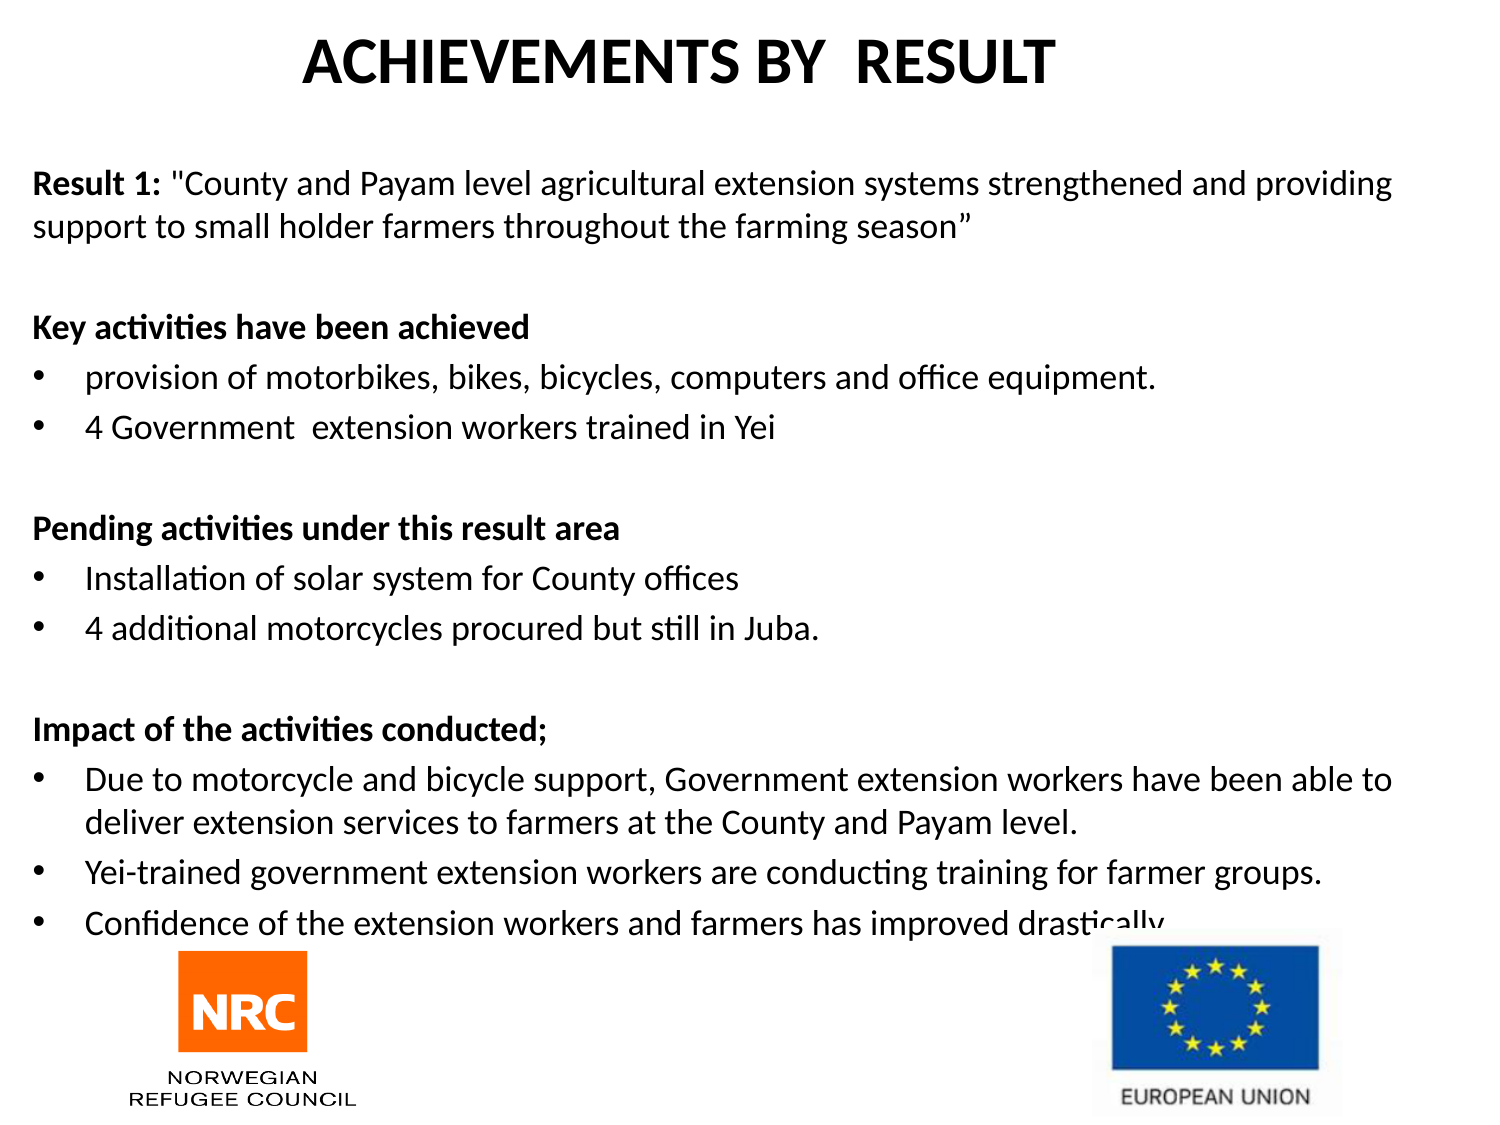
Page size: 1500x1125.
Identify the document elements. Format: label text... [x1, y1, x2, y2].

title ACHIEVEMENTS BY RESULT [4, 4, 1355, 111]
list Result 1: "County and Payam level agricultural extension systems strengthened and providing support to small holder farmers throughout the farming season” Key activities have been achieved provision of motorbikes, bikes, bicycles, computers and office equipment. 4 Government extension workers trained in Yei Pending activities under this result area Installation of solar system for County offices 4 additional motorcycles procured but still in Juba. Impact of the activities conducted; Due to motorcycle and bicycle support, Government extension workers have been able to deliver extension services to farmers at the County and Payam level. Yei-trained government extension workers are conducting training for farmer groups. Confidence of the extension workers and farmers has improved drastically. [17, 101, 1483, 953]
picture [101, 928, 384, 1125]
picture [1092, 928, 1346, 1125]
